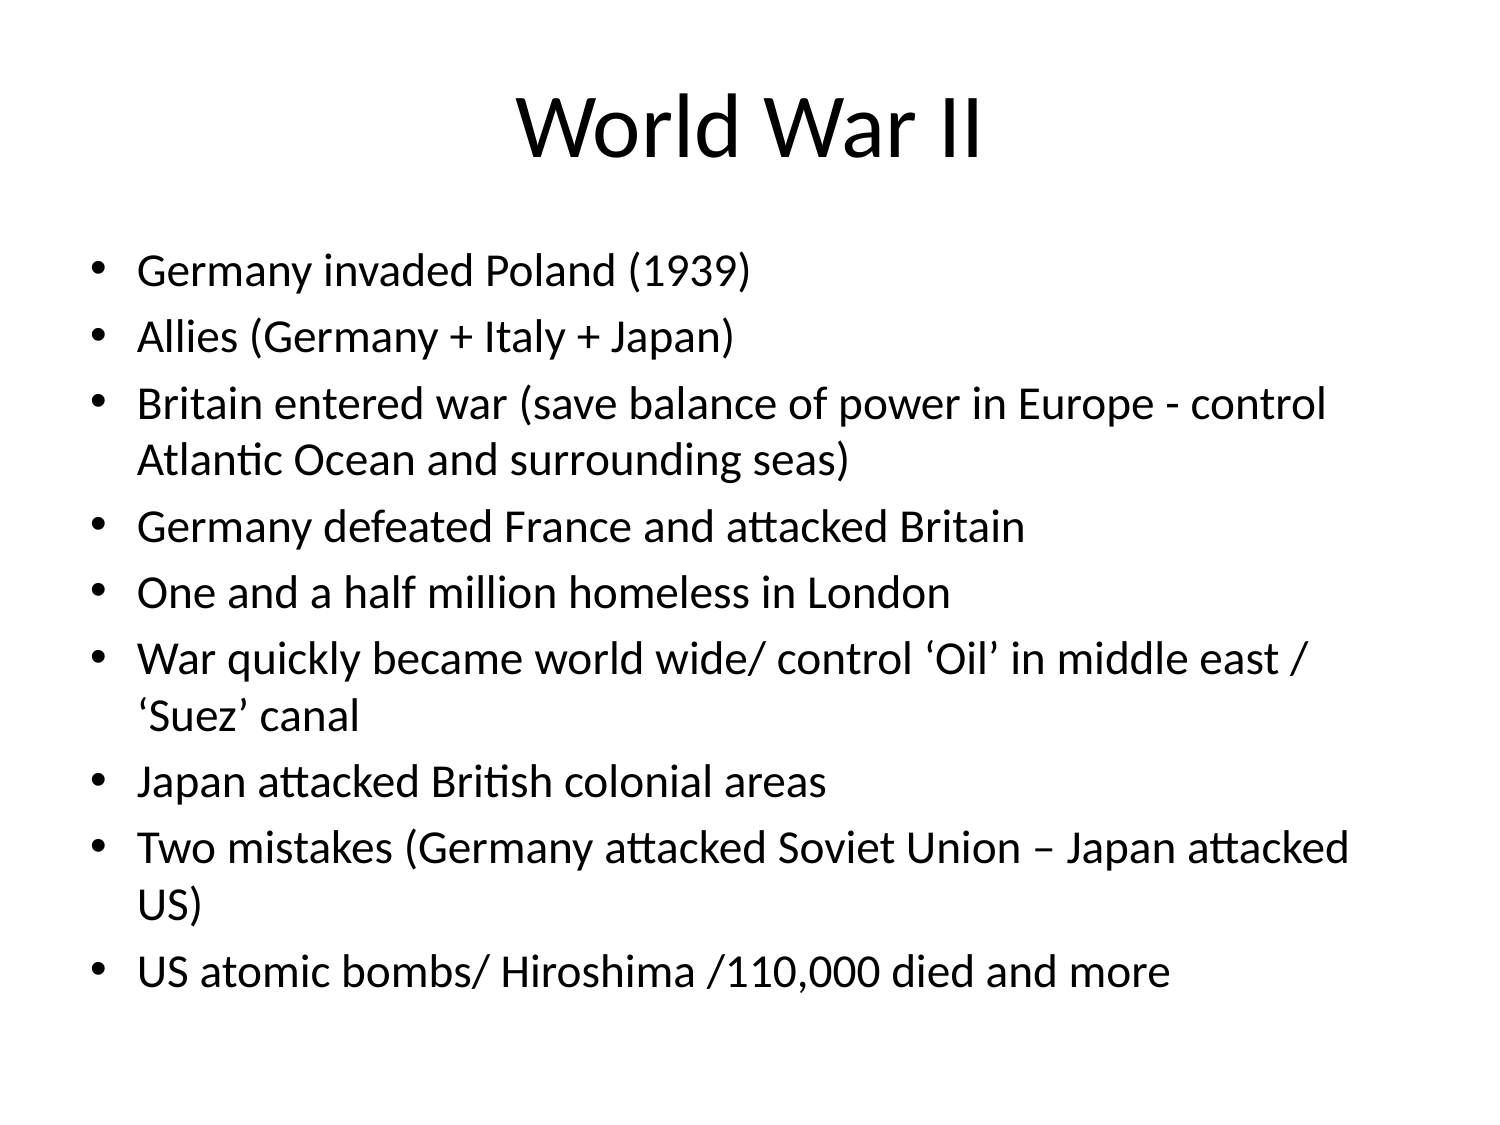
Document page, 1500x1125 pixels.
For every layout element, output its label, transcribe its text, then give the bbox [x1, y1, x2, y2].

list Germany invaded Poland (1939) Allies (Germany + Italy + Japan) Britain entered war (save balance of power in Europe - control Atlantic Ocean and surrounding seas) Germany defeated France and attacked Britain One and a half million homeless in London War quickly became world wide/ control ‘Oil’ in middle east / ‘Suez’ canal Japan attacked British colonial areas Two mistakes (Germany attacked Soviet Union – Japan attacked US) US atomic bombs/ Hiroshima /110,000 died and more [75, 231, 1425, 1005]
title World War II [75, 45, 1425, 197]
